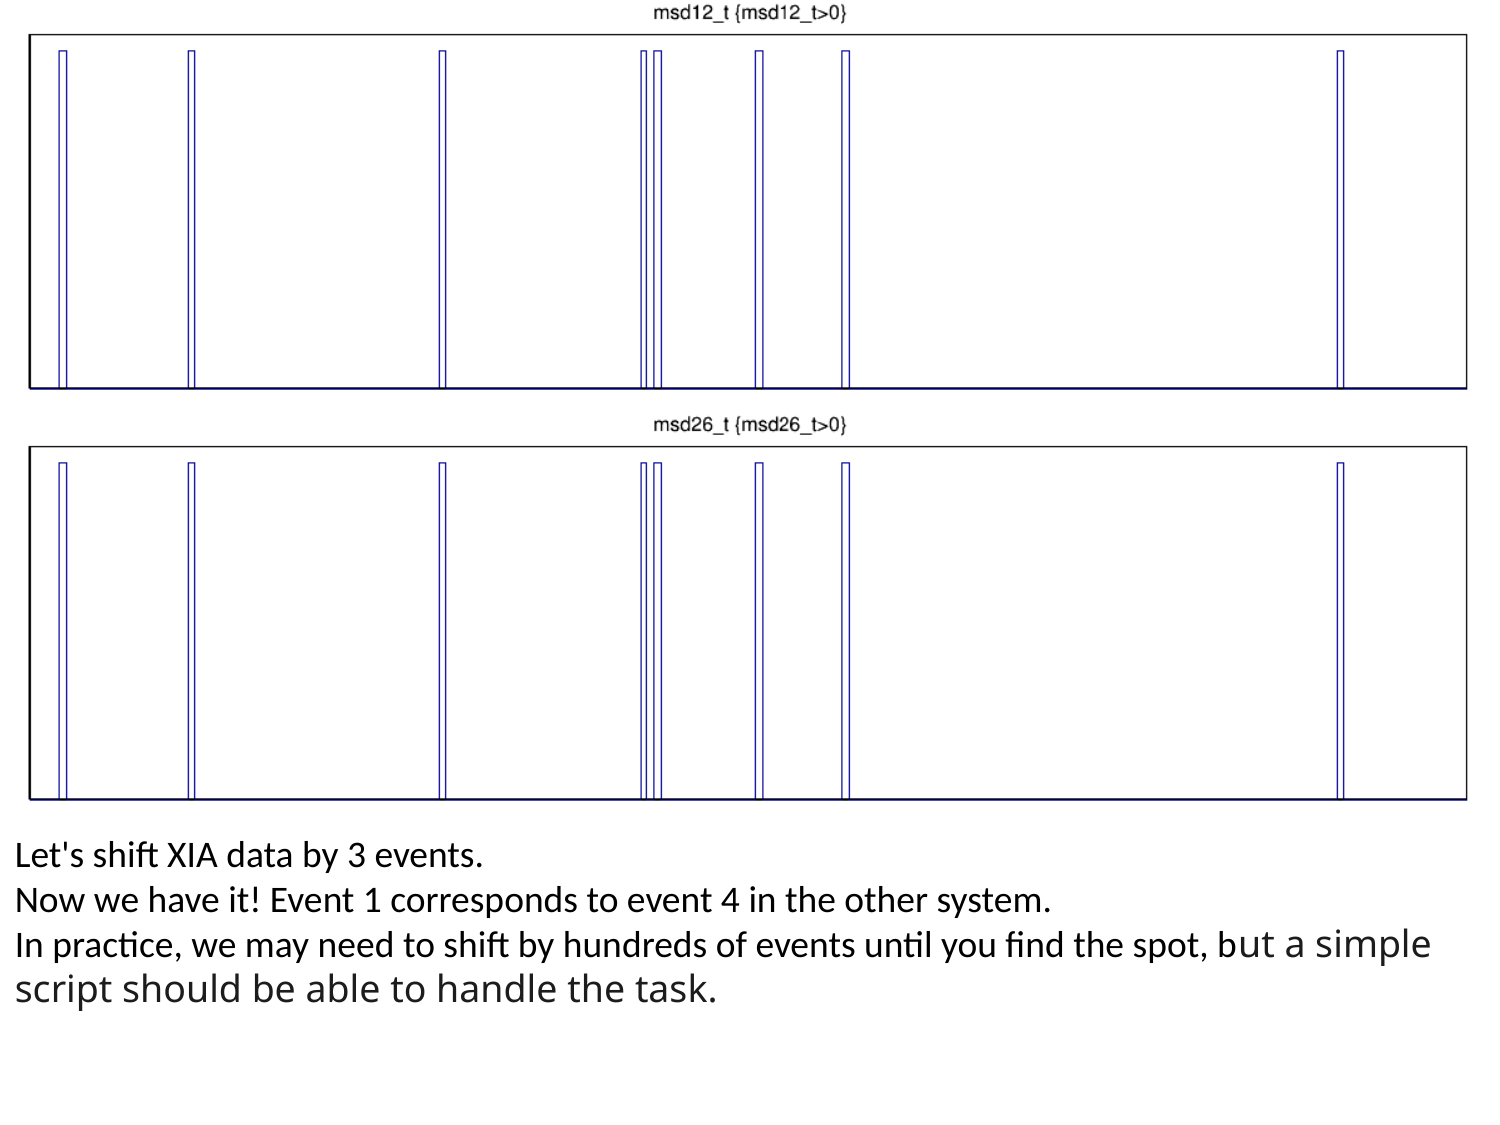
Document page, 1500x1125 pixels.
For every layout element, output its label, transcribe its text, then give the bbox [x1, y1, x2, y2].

text_box Let's shift XIA data by 3 events. Now we have it! Event 1 corresponds to event 4 in the other system. In practice, we may need to shift by hundreds of events until you find the spot, but a simple script should be able to handle the task. [0, 823, 1500, 1018]
picture [0, 0, 1500, 823]
